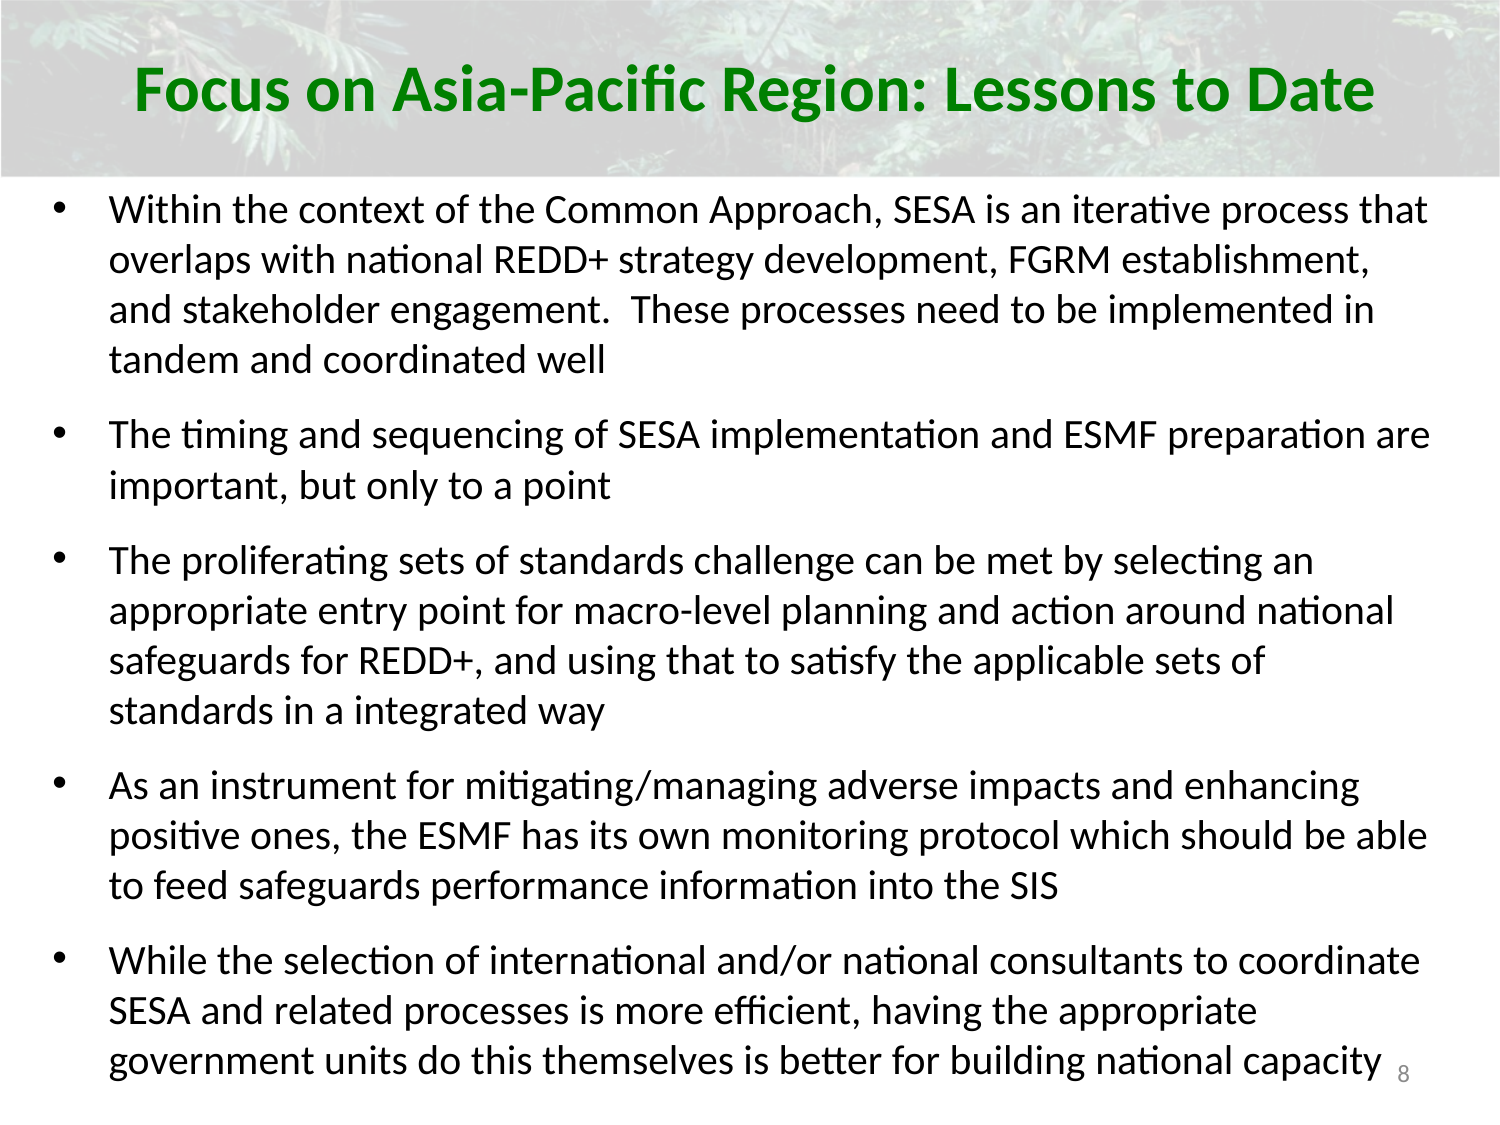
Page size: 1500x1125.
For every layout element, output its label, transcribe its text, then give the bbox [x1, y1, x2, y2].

text_box Focus on Asia-Pacific Region: Lessons to Date [37, 37, 1475, 133]
slide_number 8 [1074, 1042, 1425, 1103]
text_box Within the context of the Common Approach, SESA is an iterative process that overlaps with national REDD+ strategy development, FGRM establishment, and stakeholder engagement. These processes need to be implemented in tandem and coordinated well The timing and sequencing of SESA implementation and ESMF preparation are important, but only to a point The proliferating sets of standards challenge can be met by selecting an appropriate entry point for macro-level planning and action around national safeguards for REDD+, and using that to satisfy the applicable sets of standards in a integrated way As an instrument for mitigating/managing adverse impacts and enhancing positive ones, the ESMF has its own monitoring protocol which should be able to feed safeguards performance information into the SIS While the selection of international and/or national consultants to coordinate SESA and related processes is more efficient, having the appropriate government units do this themselves is better for building national capacity [35, 173, 1452, 1092]
